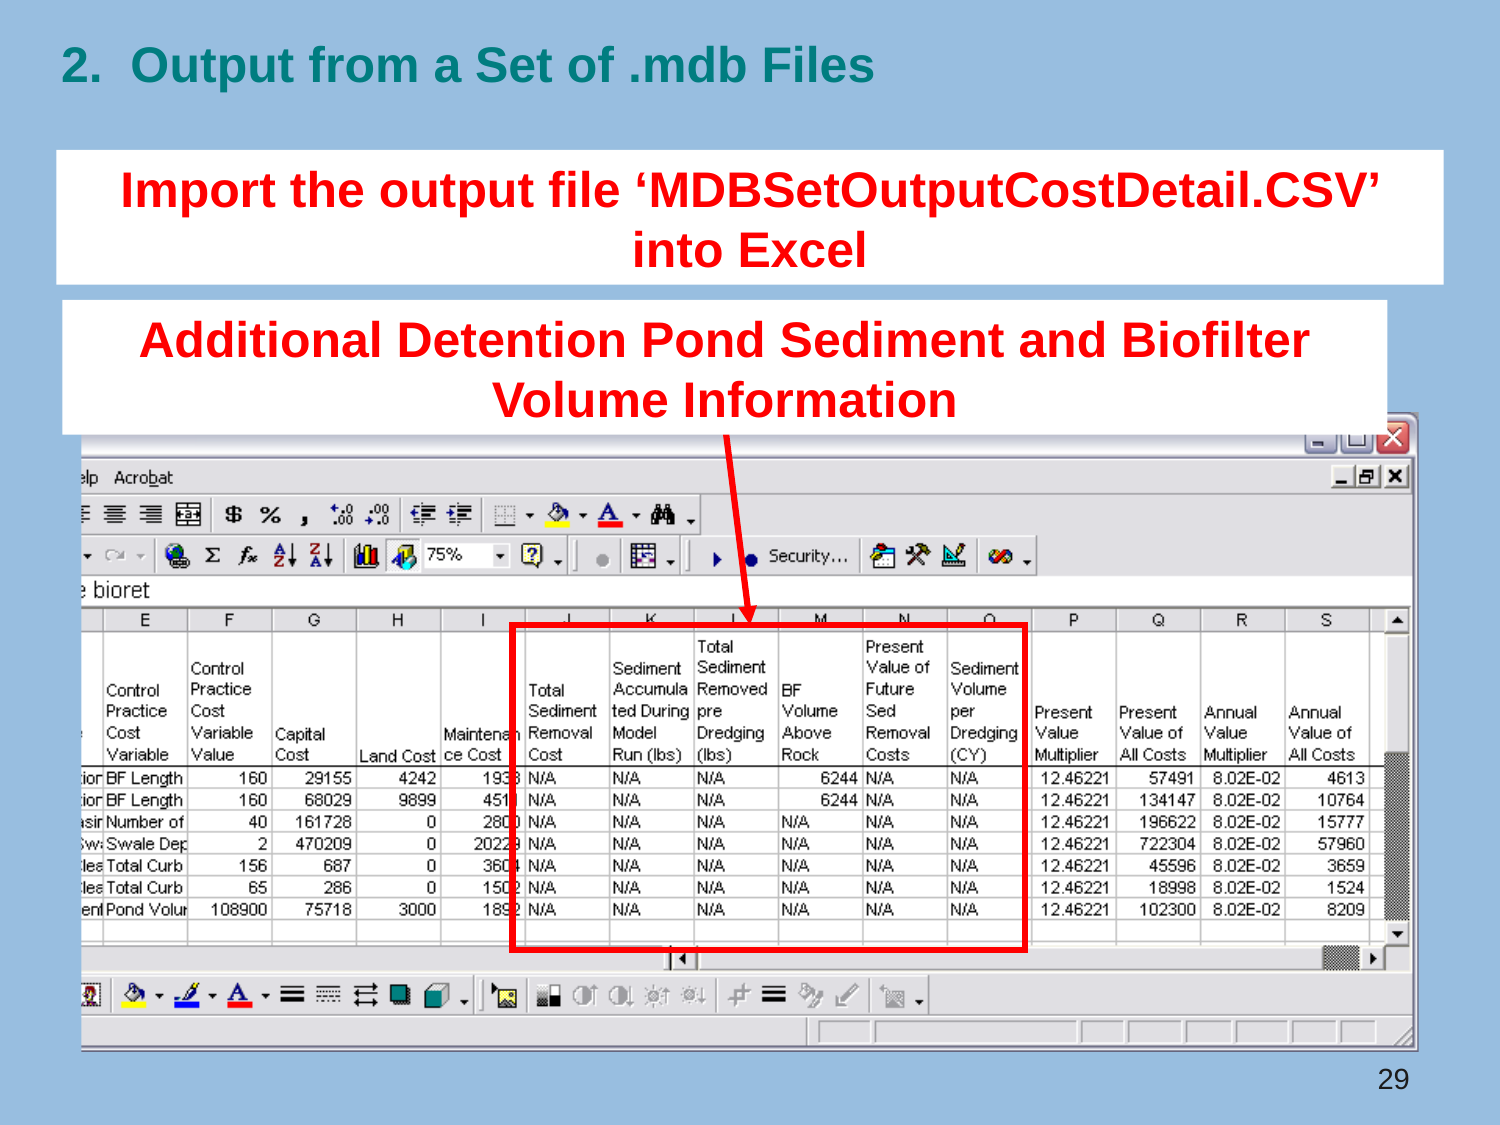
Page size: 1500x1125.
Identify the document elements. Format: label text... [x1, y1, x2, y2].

text_box Import the output file ‘MDBSetOutputCostDetail.CSV’ into Excel [56, 149, 1444, 285]
picture [80, 412, 1419, 1052]
text_box 2. Output from a Set of .mdb Files [0, 24, 938, 100]
slide_number 29 [1074, 1024, 1426, 1103]
text_box Additional Detention Pond Sediment and Biofilter Volume Information [62, 299, 1388, 435]
